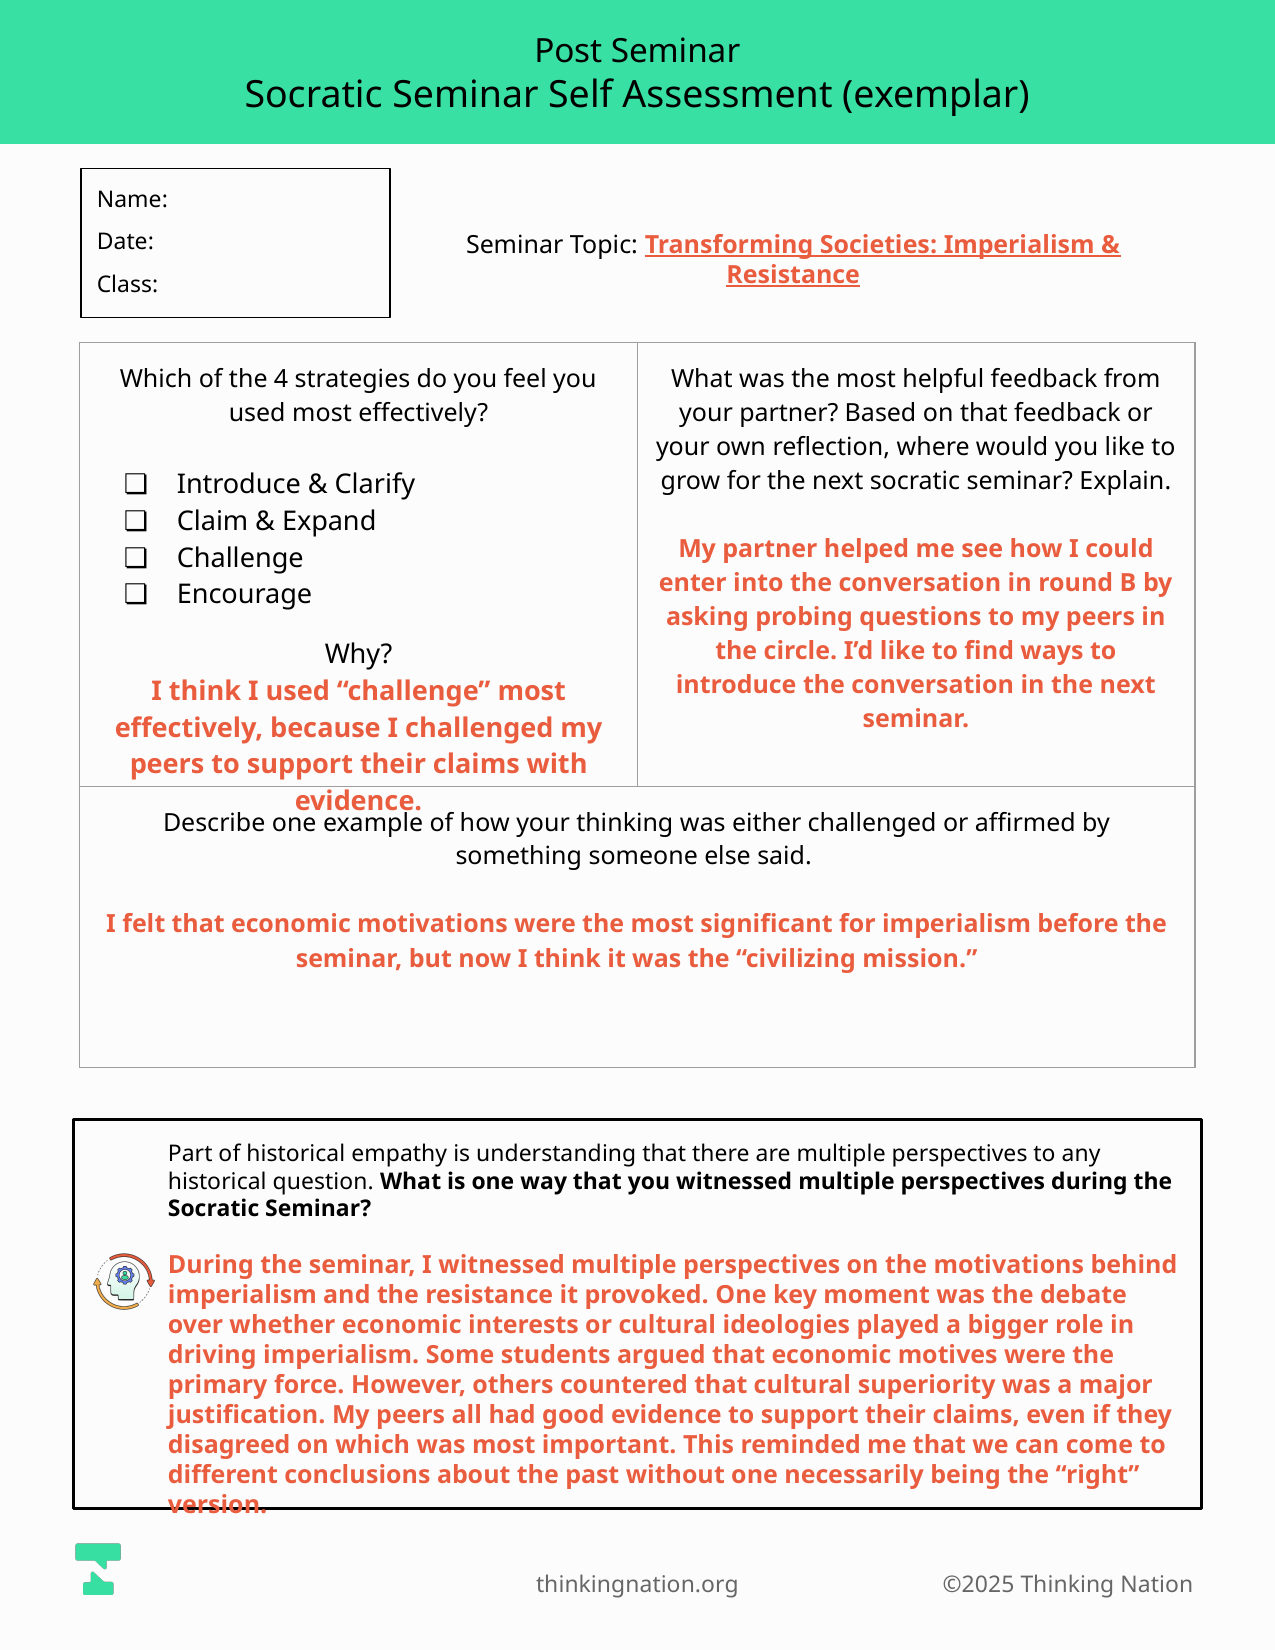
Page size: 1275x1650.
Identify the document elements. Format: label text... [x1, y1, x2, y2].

text_box Seminar Topic: Transforming Societies: Imperialism & Resistance [391, 212, 1197, 304]
text_box ©2025 Thinking Nation [907, 1553, 1210, 1605]
text_box Post Seminar Socratic Seminar Self Assessment (exemplar) [0, 0, 1275, 144]
text_box thinkingnation.org [486, 1553, 789, 1605]
text_box Part of historical empathy is understanding that there are multiple perspectives to any historical question. What is one way that you witnessed multiple perspectives during the Socratic Seminar? During the seminar, I witnessed multiple perspectives on the motivations behind imperialism and the resistance it provoked. One key moment was the debate over whether economic interests or cultural ideologies played a bigger role in driving imperialism. Some students argued that economic motives were the primary force. However, others countered that cultural superiority was a major justification. My peers all had good evidence to support their claims, even if they disagreed on which was most important. This reminded me that we can come to different conclusions about the past without one necessarily being the “right” version. [73, 1119, 1202, 1509]
text_box Name: Date: Class: [81, 168, 391, 318]
table_header Which of the 4 strategies do you feel you used most effectively? Introduce & Clarify Claim & Expand Challenge Encourage Why? I think I used “challenge” most effectively, because I challenged my peers to support their claims with evidence. [80, 343, 637, 786]
table_cell Describe one example of how your thinking was either challenged or affirmed by something someone else said. I felt that economic motivations were the most significant for imperialism before the seminar, but now I think it was the “civilizing mission.” [80, 787, 1194, 1067]
picture [88, 1245, 160, 1317]
table_header What was the most helpful feedback from your partner? Based on that feedback or your own reflection, where would you like to grow for the next socratic seminar? Explain. My partner helped me see how I could enter into the conversation in round B by asking probing questions to my peers in the circle. I’d like to find ways to introduce the conversation in the next seminar. [638, 343, 1194, 786]
picture [62, 1533, 134, 1605]
